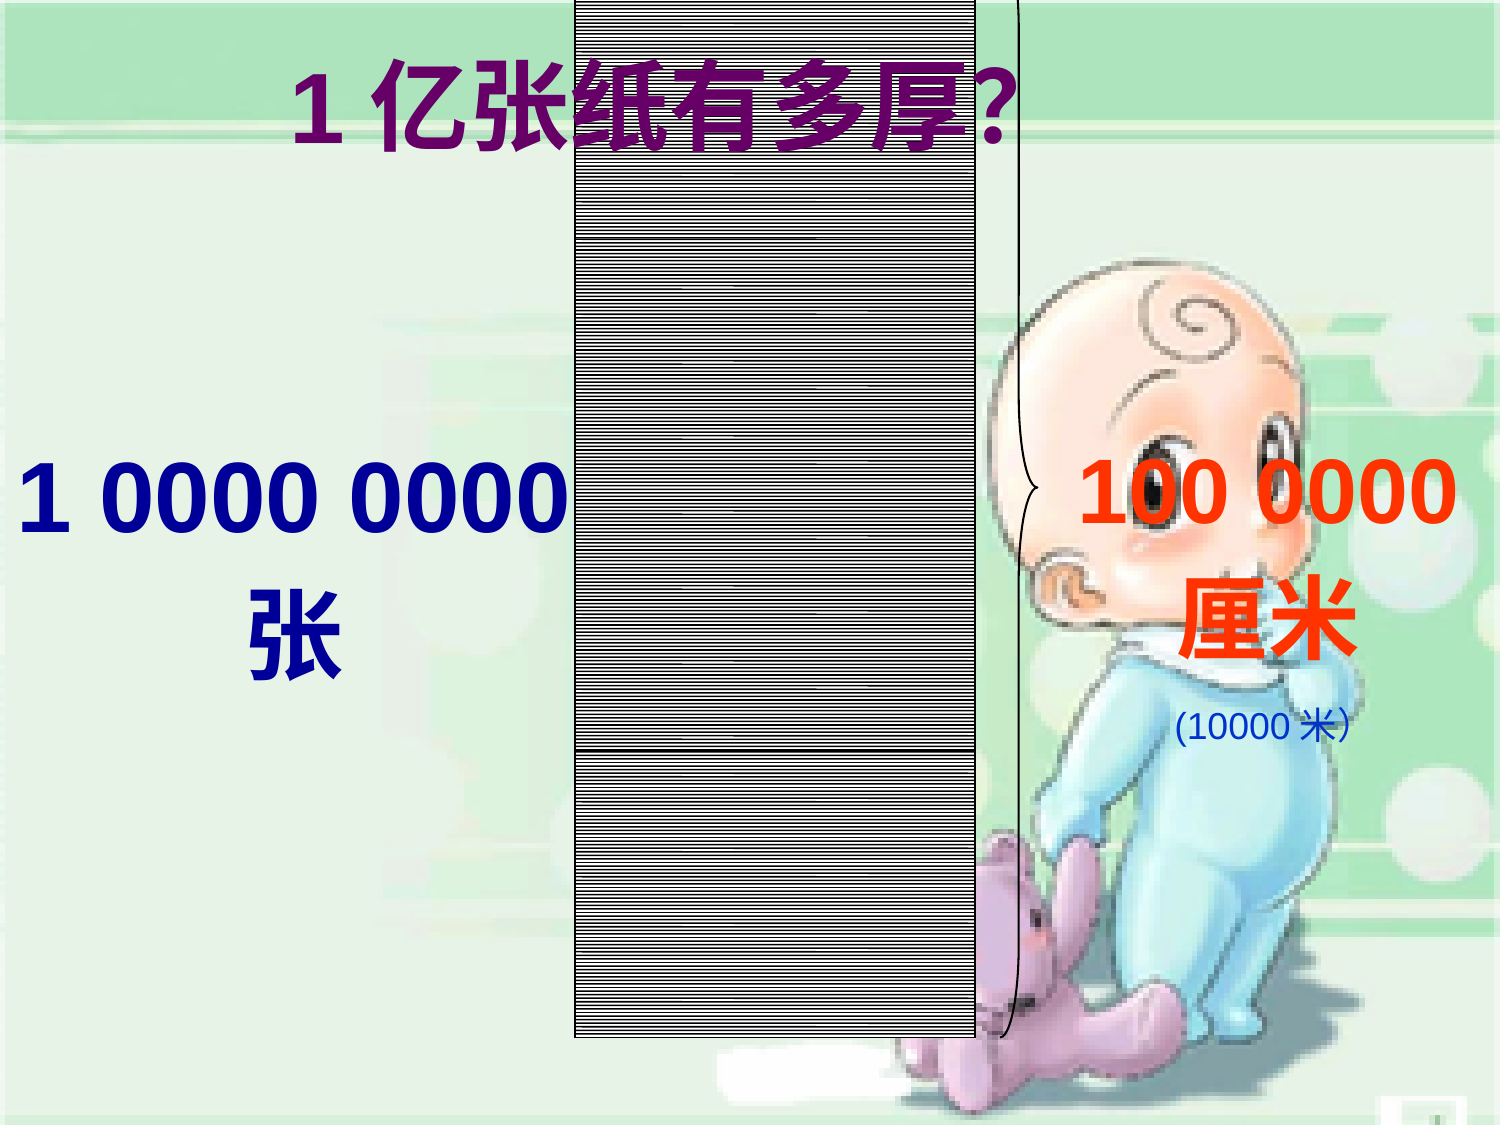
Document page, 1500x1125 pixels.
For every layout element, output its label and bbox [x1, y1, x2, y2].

text_box [574, 756, 976, 1038]
text_box [574, 0, 976, 751]
picture [0, 0, 1500, 1125]
